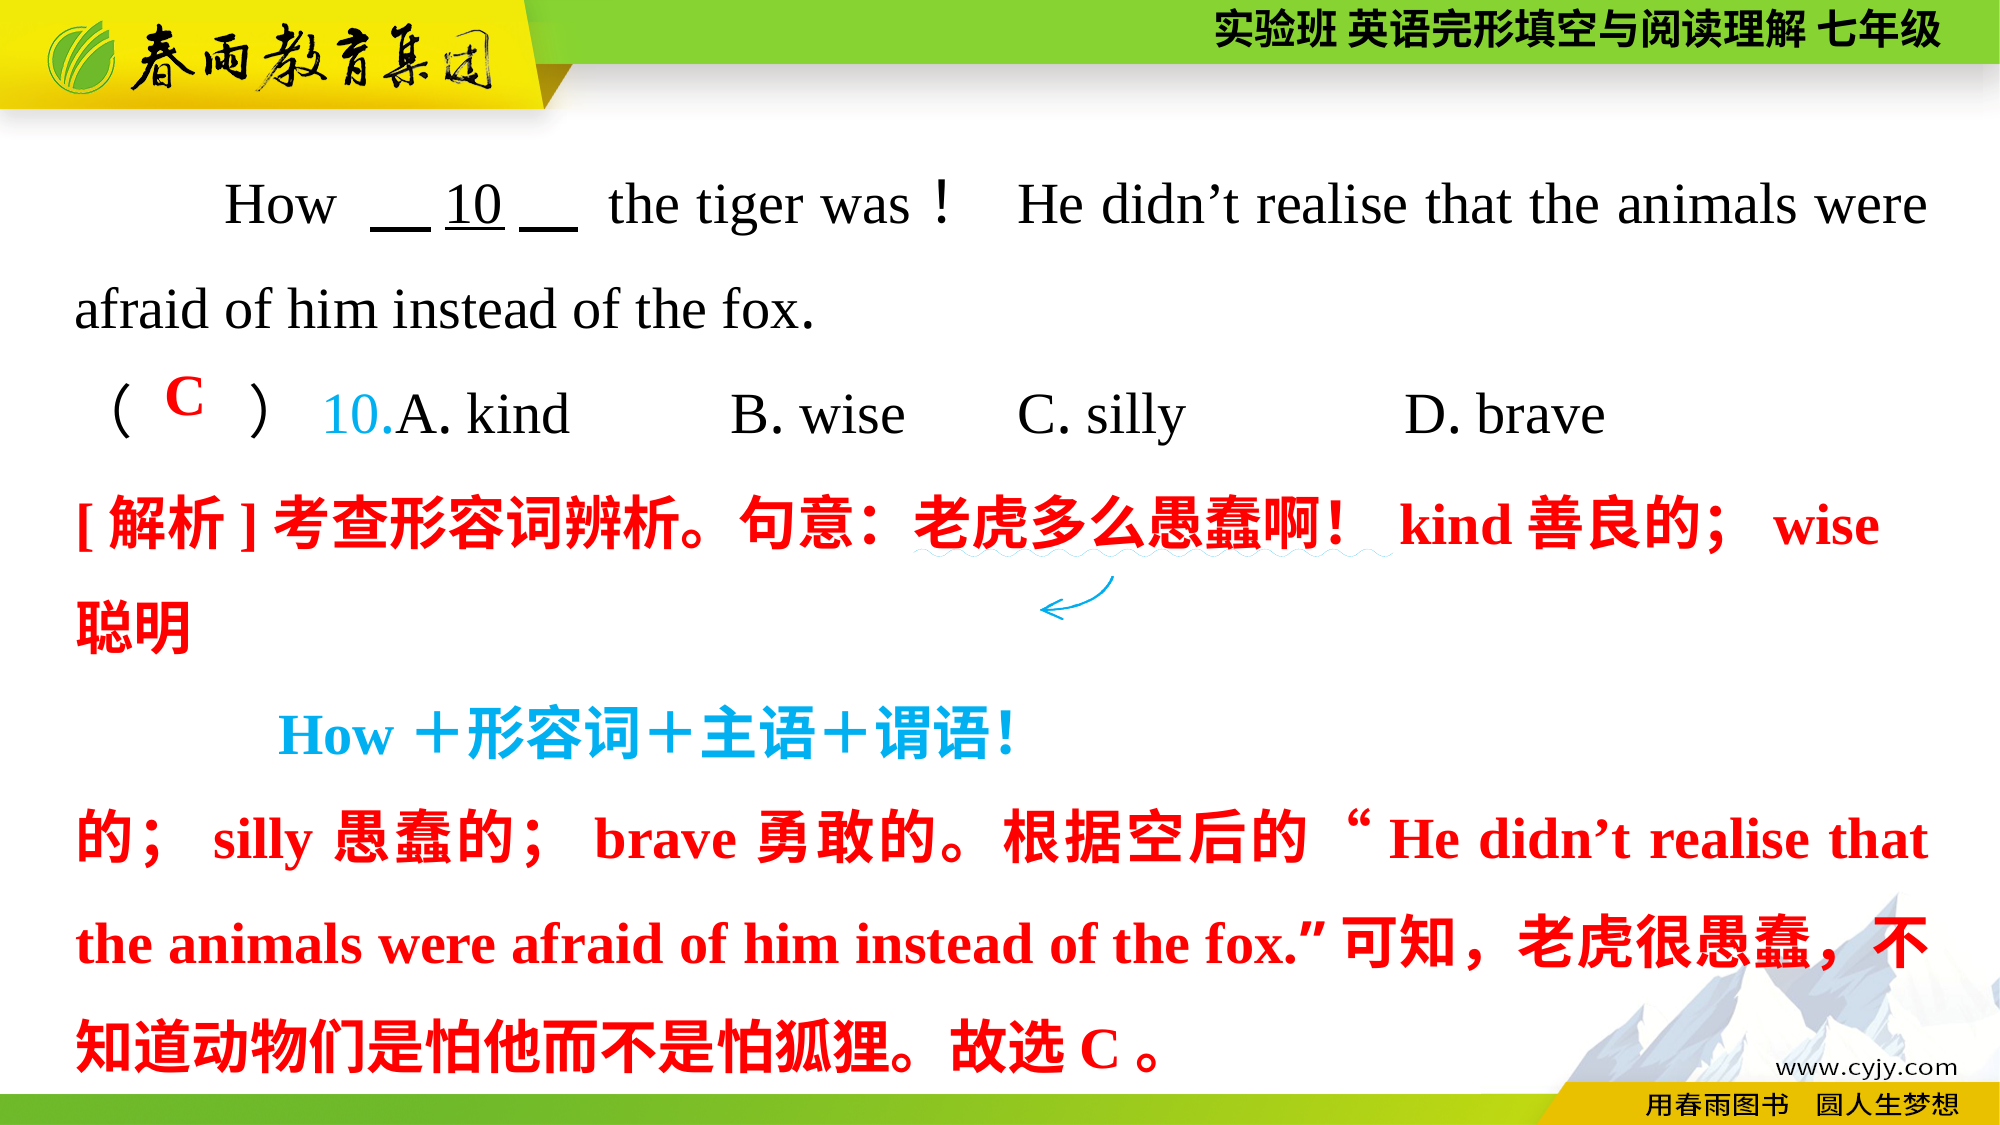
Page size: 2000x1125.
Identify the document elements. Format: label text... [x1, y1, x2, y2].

text_box [解析]考查形容词辨析。句意：老虎多么愚蠢啊！ kind善良的；wise聪明 How＋形容词＋主语＋谓语！ 的；silly愚蠢的；brave勇敢的。根据空后的“He didn’t realise that the animals were afraid of him instead of the fox.”可知，老虎很愚蠢，不知道动物们是怕他而不是怕狐狸。故选C。 [60, 443, 1945, 1088]
text_box C [149, 349, 222, 435]
list How 10 the tiger was！ He didn’t realise that the animals were afraid of him instead of the fox. （ ）10.A. kind B. wise C. silly D. brave [59, 122, 1944, 456]
picture [0, 0, 2000, 1125]
